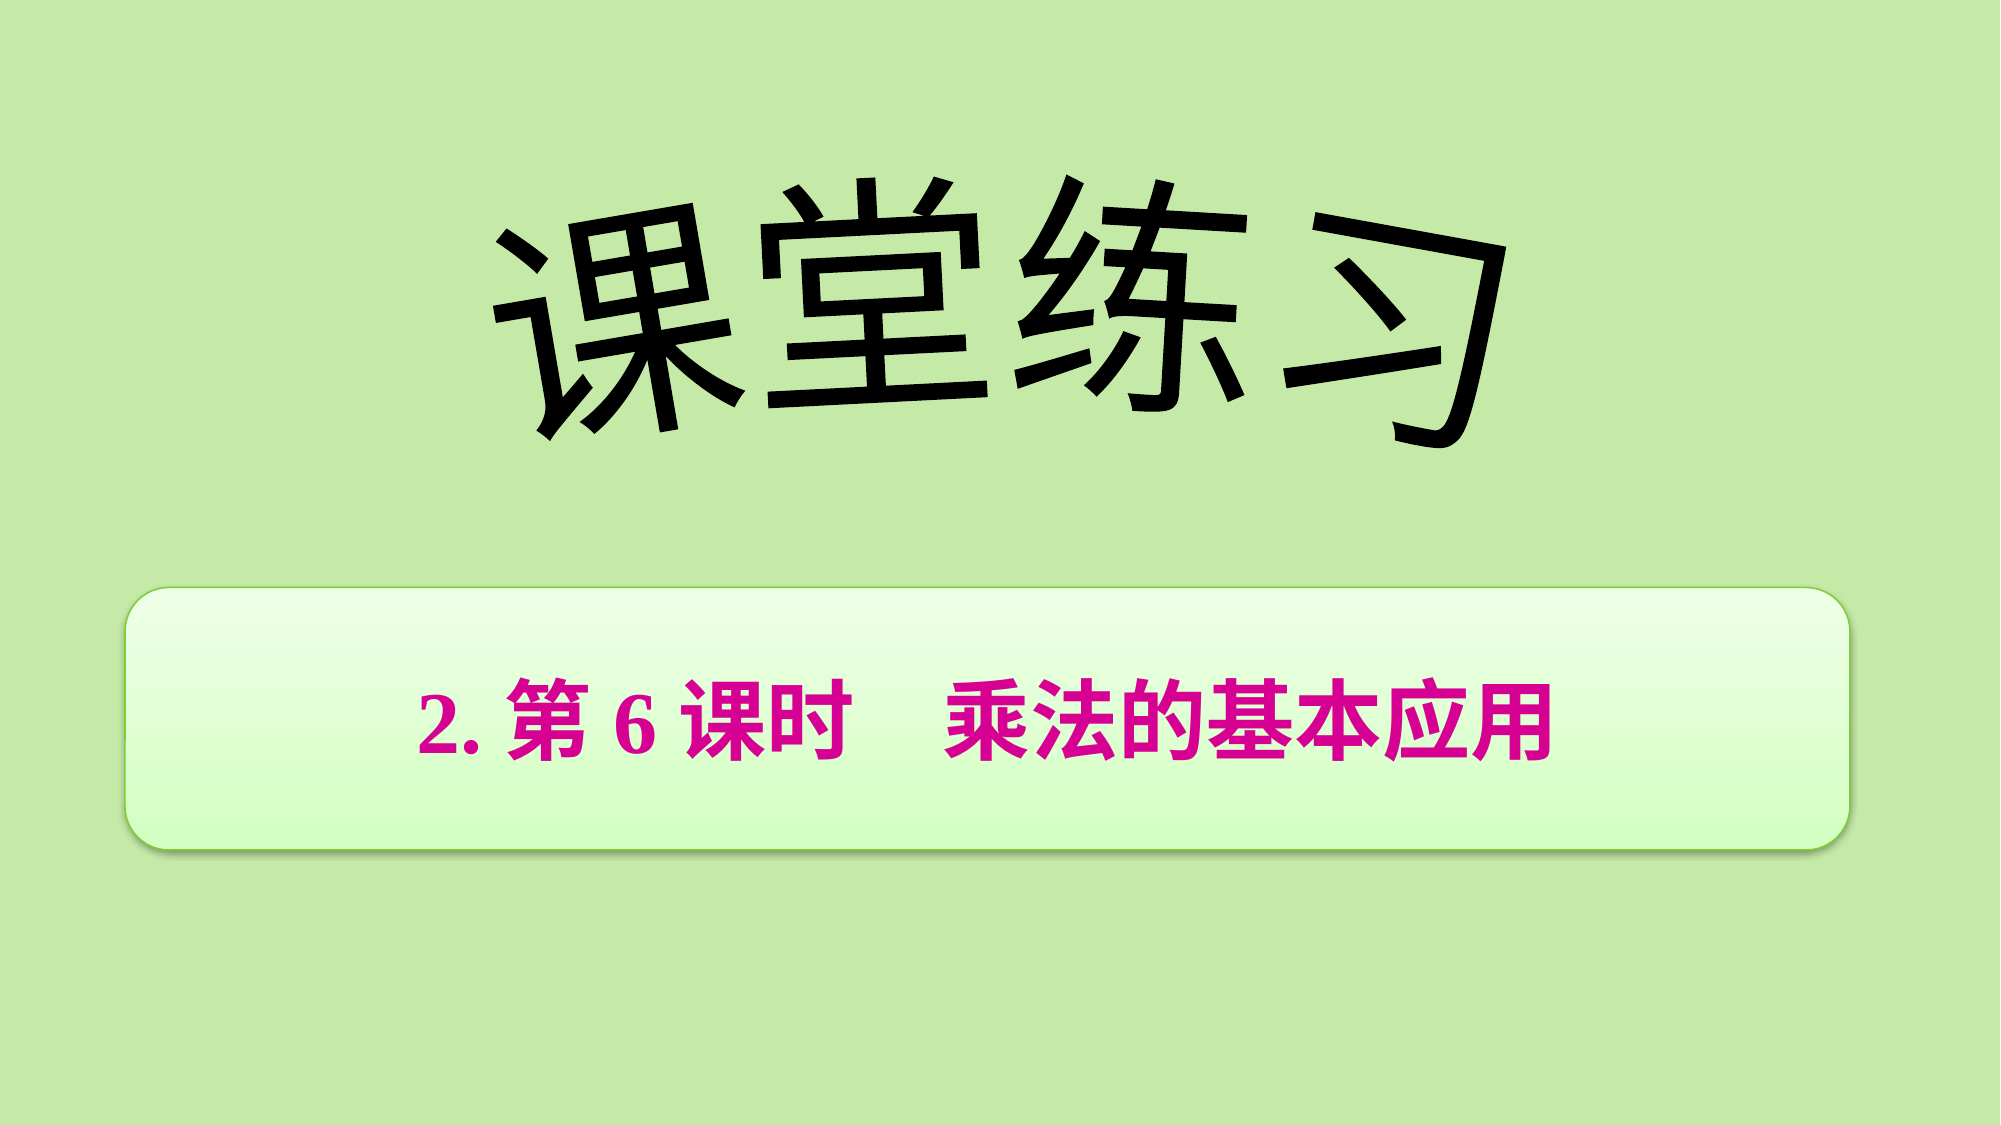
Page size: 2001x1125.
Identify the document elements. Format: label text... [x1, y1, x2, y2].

text_box 2.第6课时 乘法的基本应用 [124, 586, 1851, 851]
